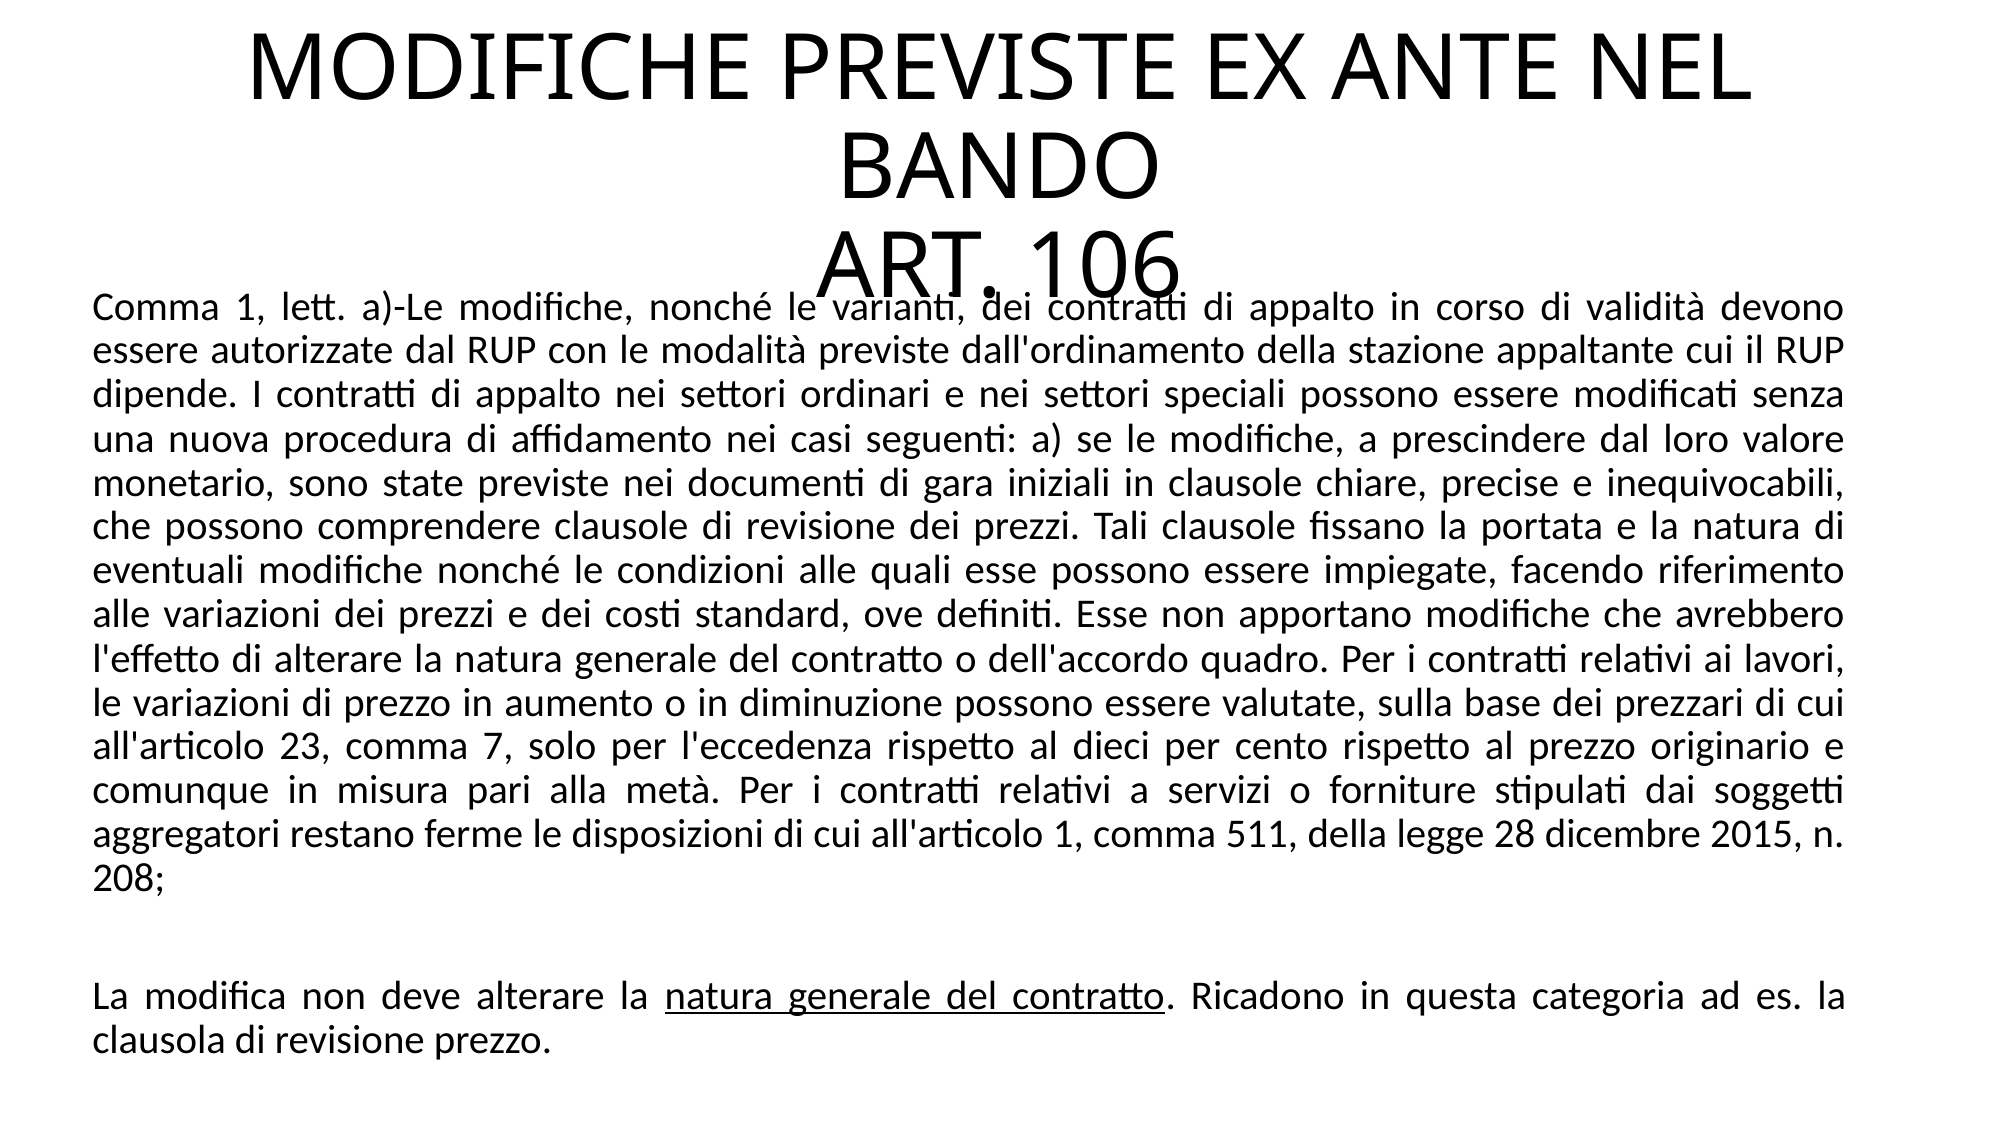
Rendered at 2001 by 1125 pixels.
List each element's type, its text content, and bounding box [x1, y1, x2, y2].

title MODIFICHE PREVISTE EX ANTE NEL BANDO ART. 106 [137, 59, 1863, 277]
list Comma 1, lett. a)-Le modifiche, nonché le varianti, dei contratti di appalto in corso di validità devono essere autorizzate dal RUP con le modalità previste dall'ordinamento della stazione appaltante cui il RUP dipende. I contratti di appalto nei settori ordinari e nei settori speciali possono essere modificati senza una nuova procedura di affidamento nei casi seguenti: a) se le modifiche, a prescindere dal loro valore monetario, sono state previste nei documenti di gara iniziali in clausole chiare, precise e inequivocabili, che possono comprendere clausole di revisione dei prezzi. Tali clausole fissano la portata e la natura di eventuali modifiche nonché le condizioni alle quali esse possono essere impiegate, facendo riferimento alle variazioni dei prezzi e dei costi standard, ove definiti. Esse non apportano modifiche che avrebbero l'effetto di alterare la natura generale del contratto o dell'accordo quadro. Per i contratti relativi ai lavori, le variazioni di prezzo in aumento o in diminuzione possono essere valutate, sulla base dei prezzari di cui all'articolo 23, comma 7, solo per l'eccedenza rispetto al dieci per cento rispetto al prezzo originario e comunque in misura pari alla metà. Per i contratti relativi a servizi o forniture stipulati dai soggetti aggregatori restano ferme le disposizioni di cui all'articolo 1, comma 511, della legge 28 dicembre 2015, n. 208; La modifica non deve alterare la natura generale del contratto. Ricadono in questa categoria ad es. la clausola di revisione prezzo. [77, 277, 1863, 1075]
